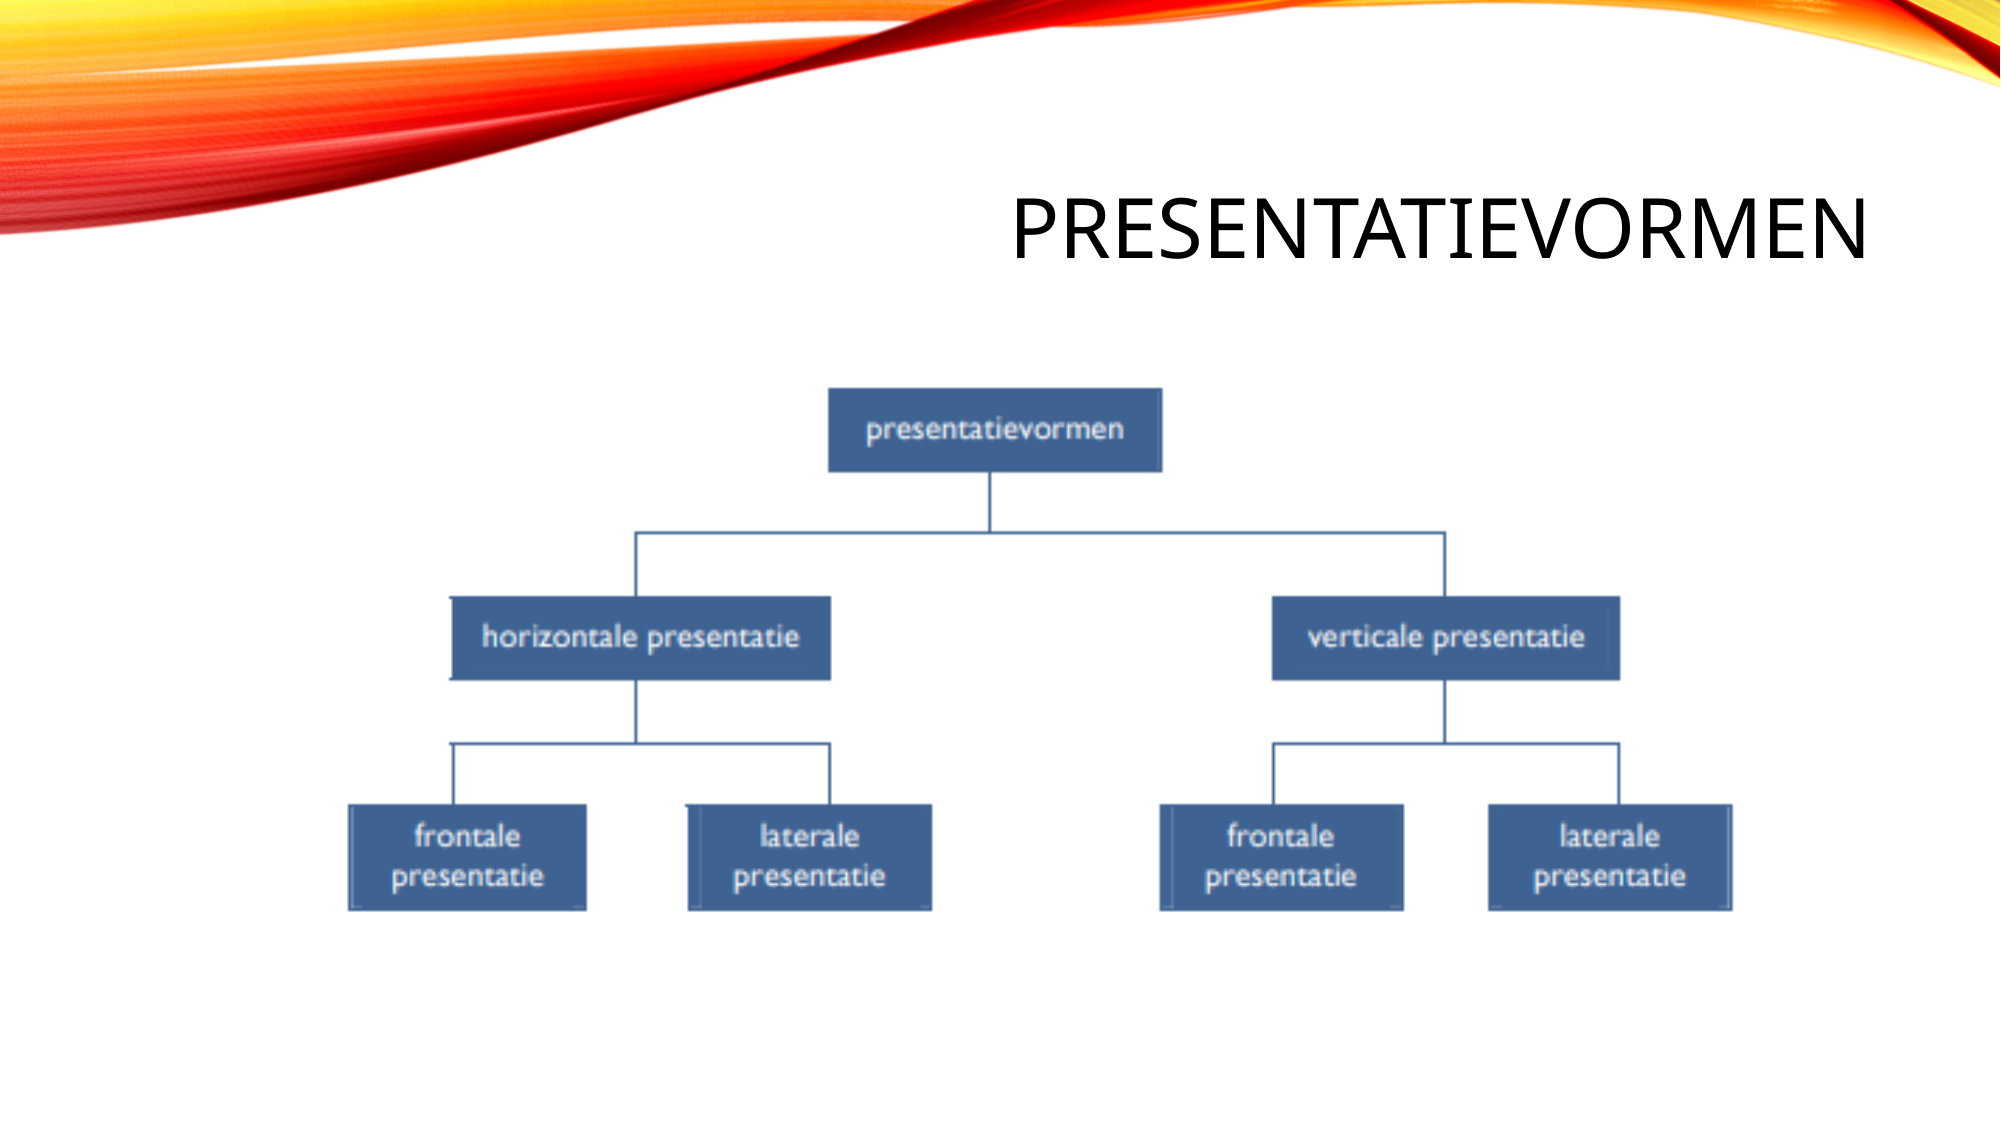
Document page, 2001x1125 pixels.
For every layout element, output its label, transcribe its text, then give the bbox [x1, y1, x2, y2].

title Presentatievormen [474, 125, 1888, 338]
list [304, 358, 1829, 957]
picture [0, 0, 2000, 237]
